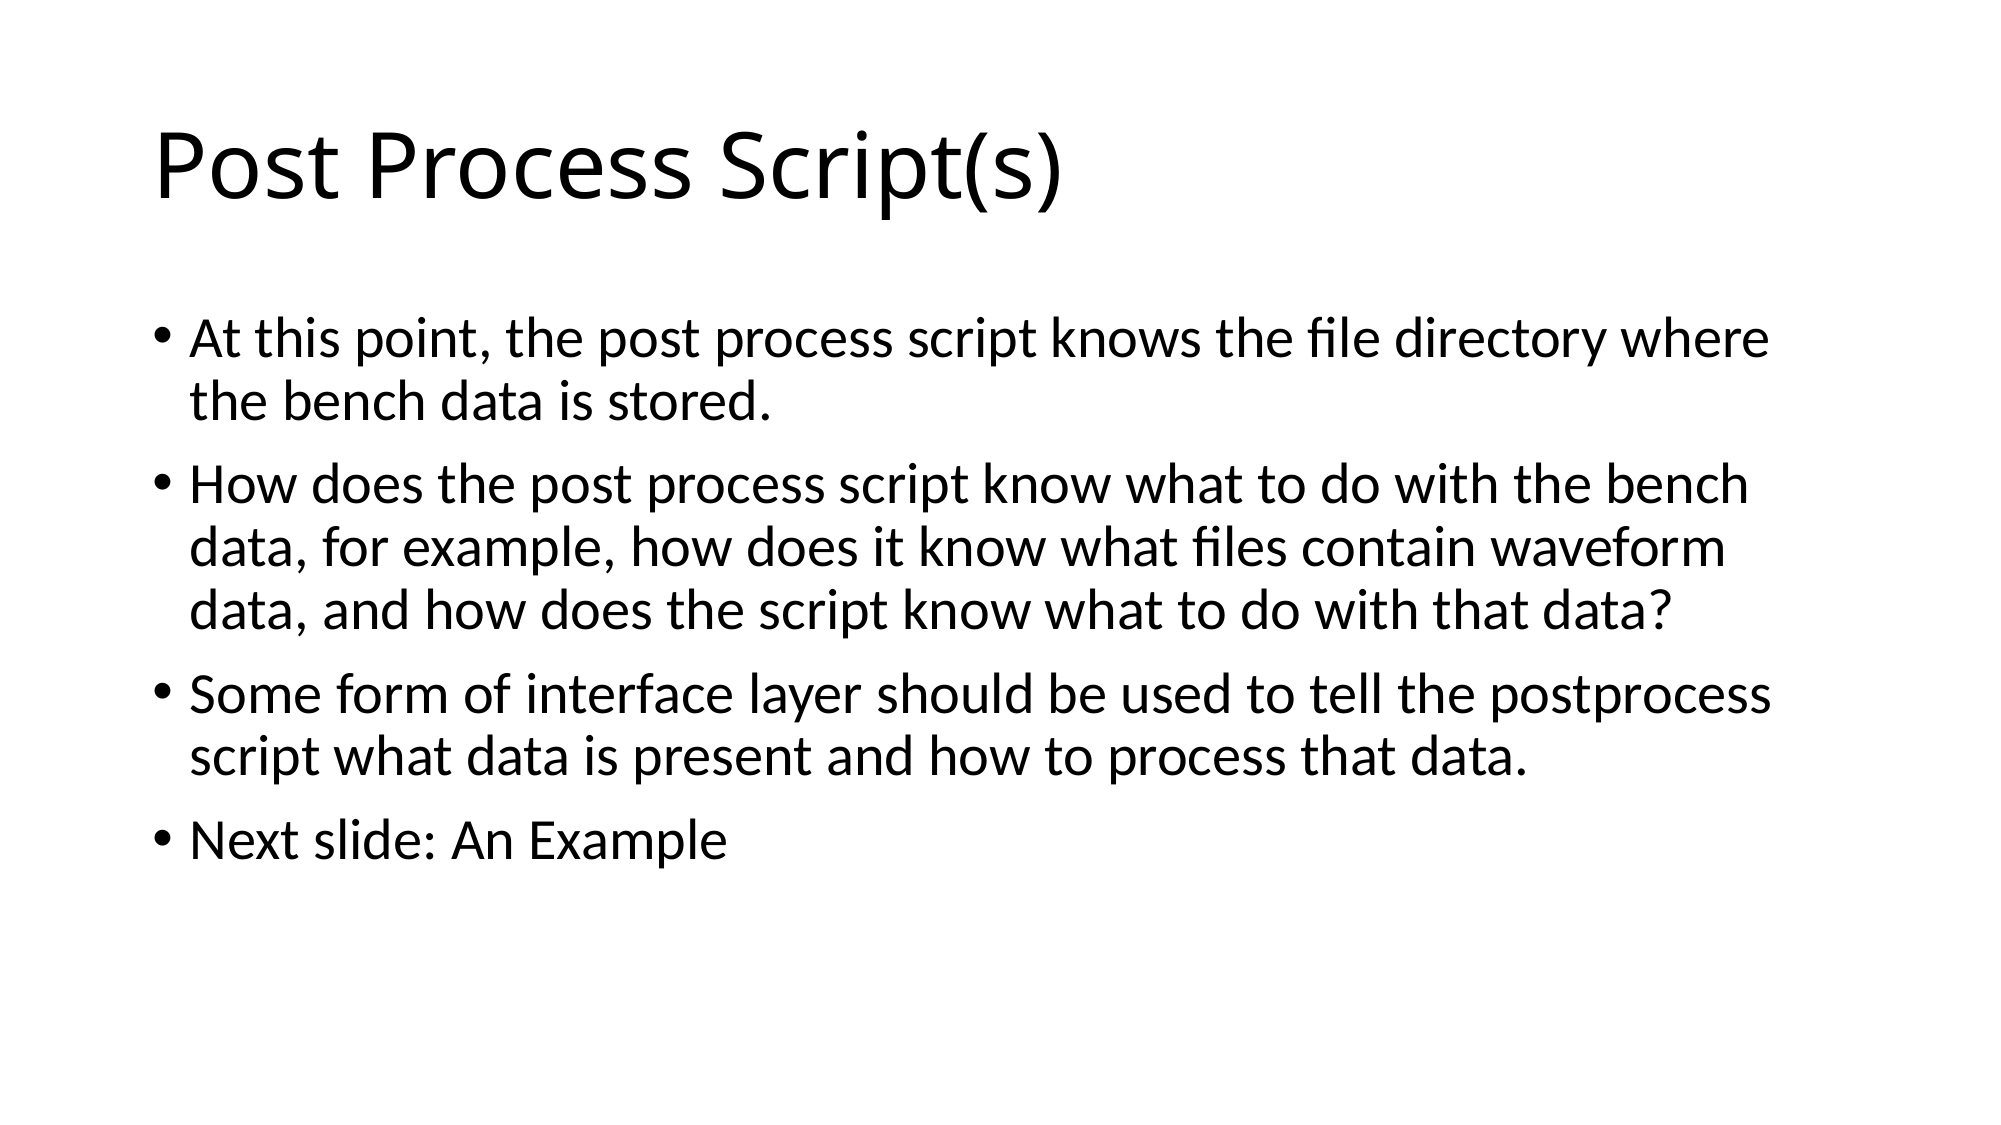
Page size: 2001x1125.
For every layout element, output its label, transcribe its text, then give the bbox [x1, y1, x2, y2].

title Post Process Script(s) [137, 59, 1863, 278]
list At this point, the post process script knows the file directory where the bench data is stored. How does the post process script know what to do with the bench data, for example, how does it know what files contain waveform data, and how does the script know what to do with that data? Some form of interface layer should be used to tell the postprocess script what data is present and how to process that data. Next slide: An Example [137, 299, 1863, 1014]
